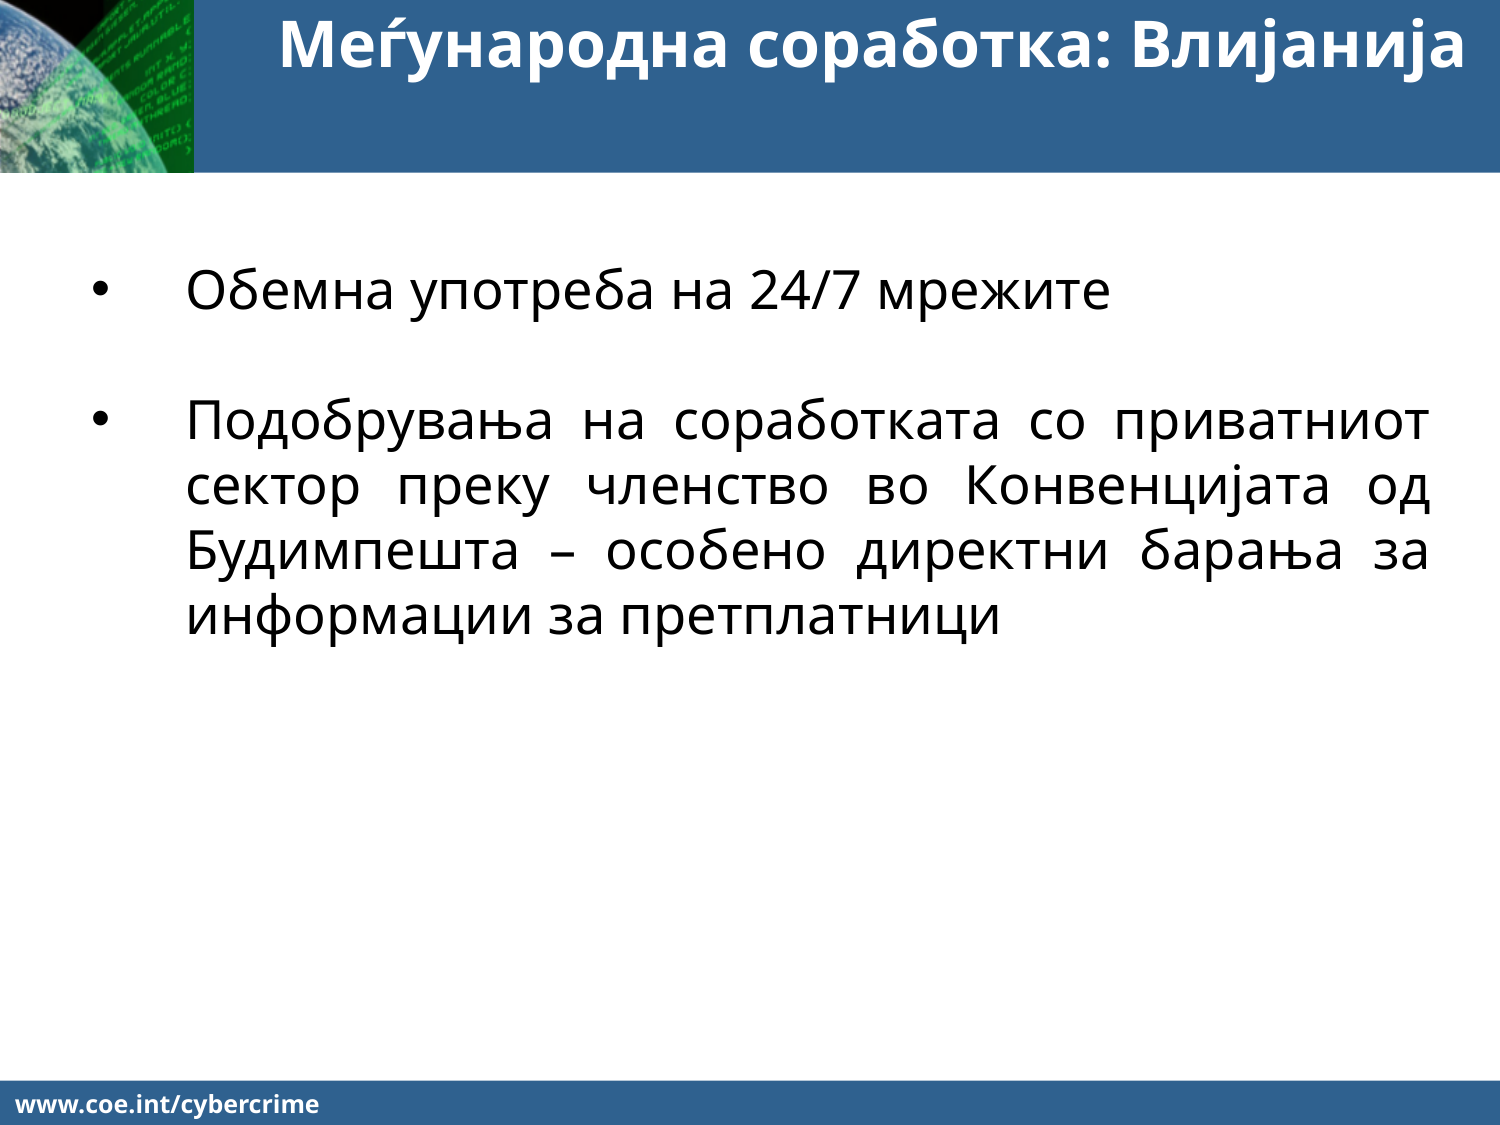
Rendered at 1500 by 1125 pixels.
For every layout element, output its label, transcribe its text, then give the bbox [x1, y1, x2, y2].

text_box [197, 0, 1500, 175]
text_box Меѓународна соработка: Влијанија [206, 0, 1483, 88]
text_box Обемна употреба на 24/7 мрежите Подобрувања на соработката со приватниот сектор преку членство во Конвенцијата од Будимпешта – особено директни барања за информации за претплатници [76, 248, 1447, 783]
picture [0, 0, 194, 173]
text_box www.coe.int/cybercrime [0, 1079, 1500, 1125]
